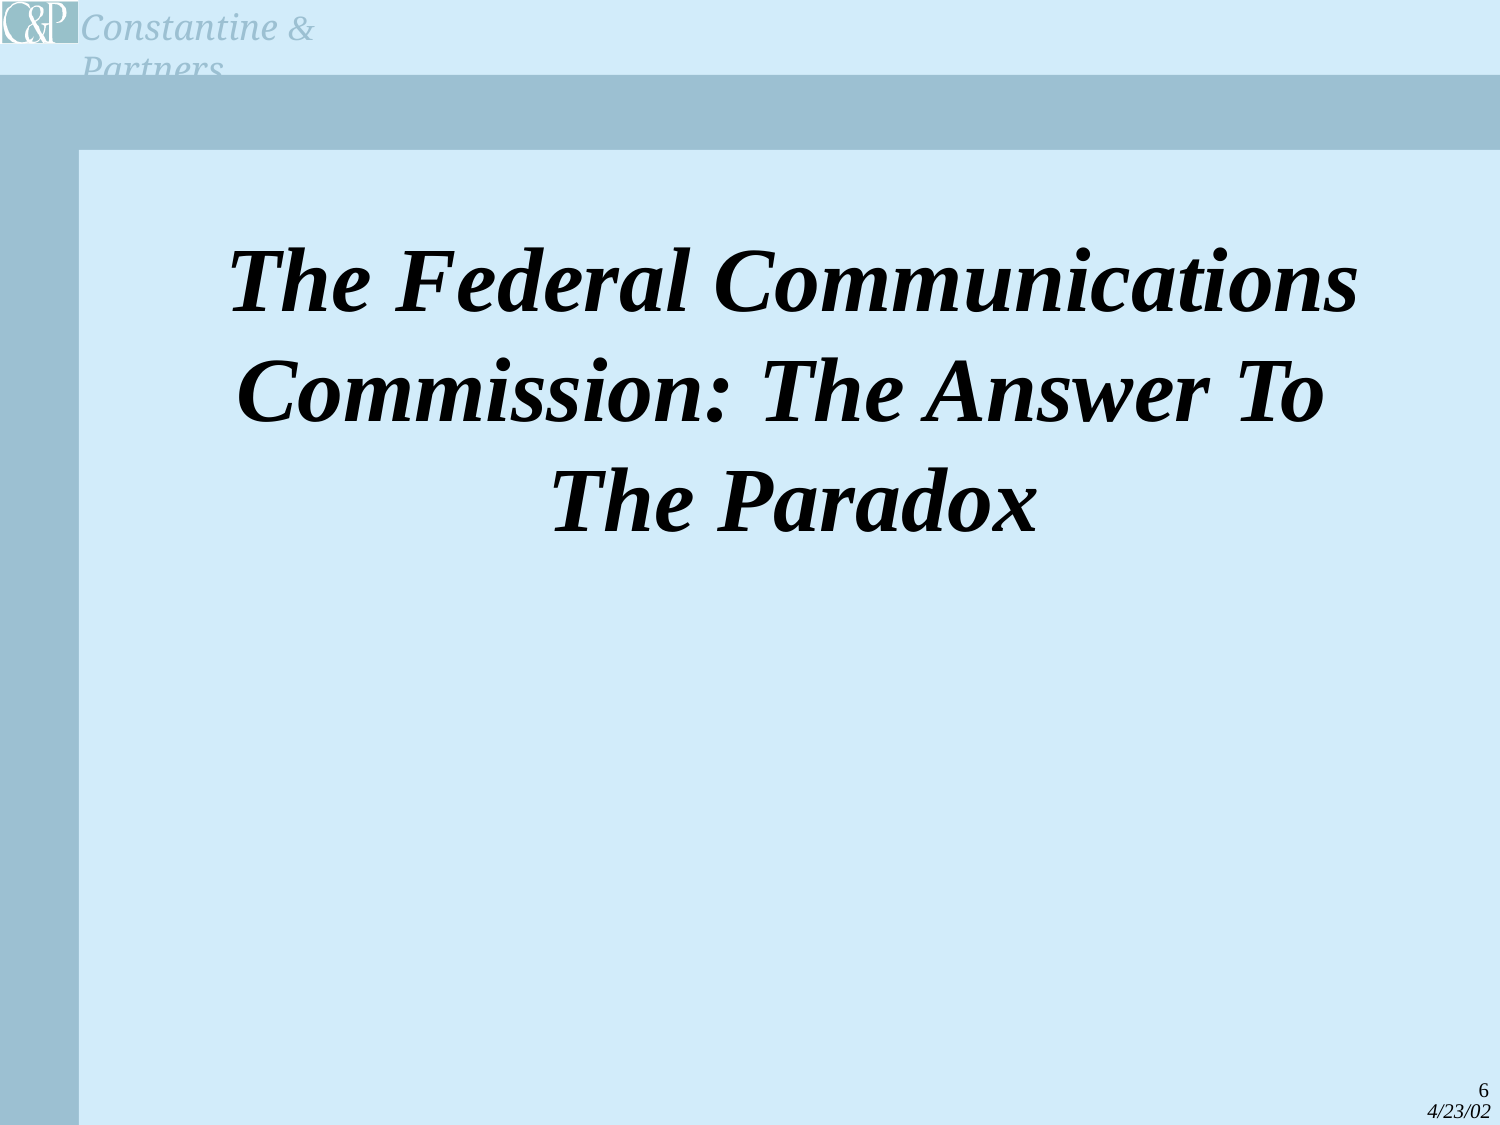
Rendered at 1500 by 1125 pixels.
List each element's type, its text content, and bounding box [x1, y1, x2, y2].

title The Federal Communications Commission: The Answer To The Paradox [162, 212, 1425, 550]
